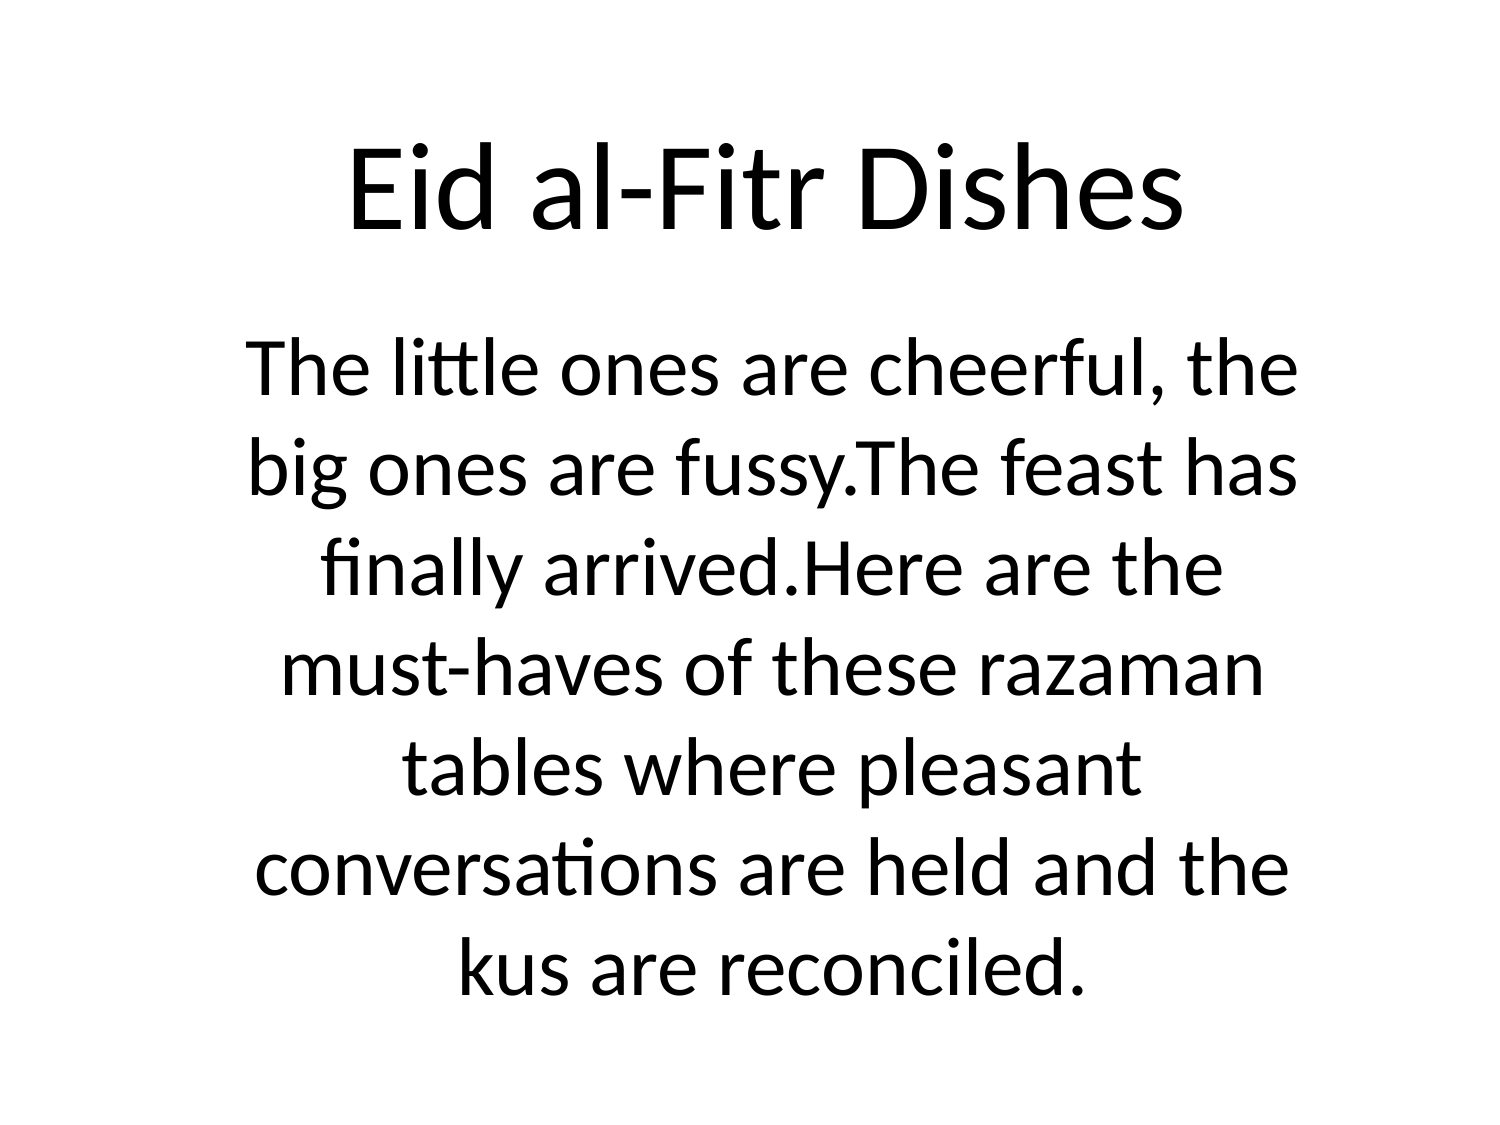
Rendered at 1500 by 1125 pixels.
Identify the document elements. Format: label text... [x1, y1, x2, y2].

subtitle The little ones are cheerful, the big ones are fussy.The feast has finally arrived.Here are the must-haves of these razaman tables where pleasant conversations are held and the kus are reconciled. [210, 304, 1336, 1020]
title Eid al-Fitr Dishes [128, 58, 1404, 300]
